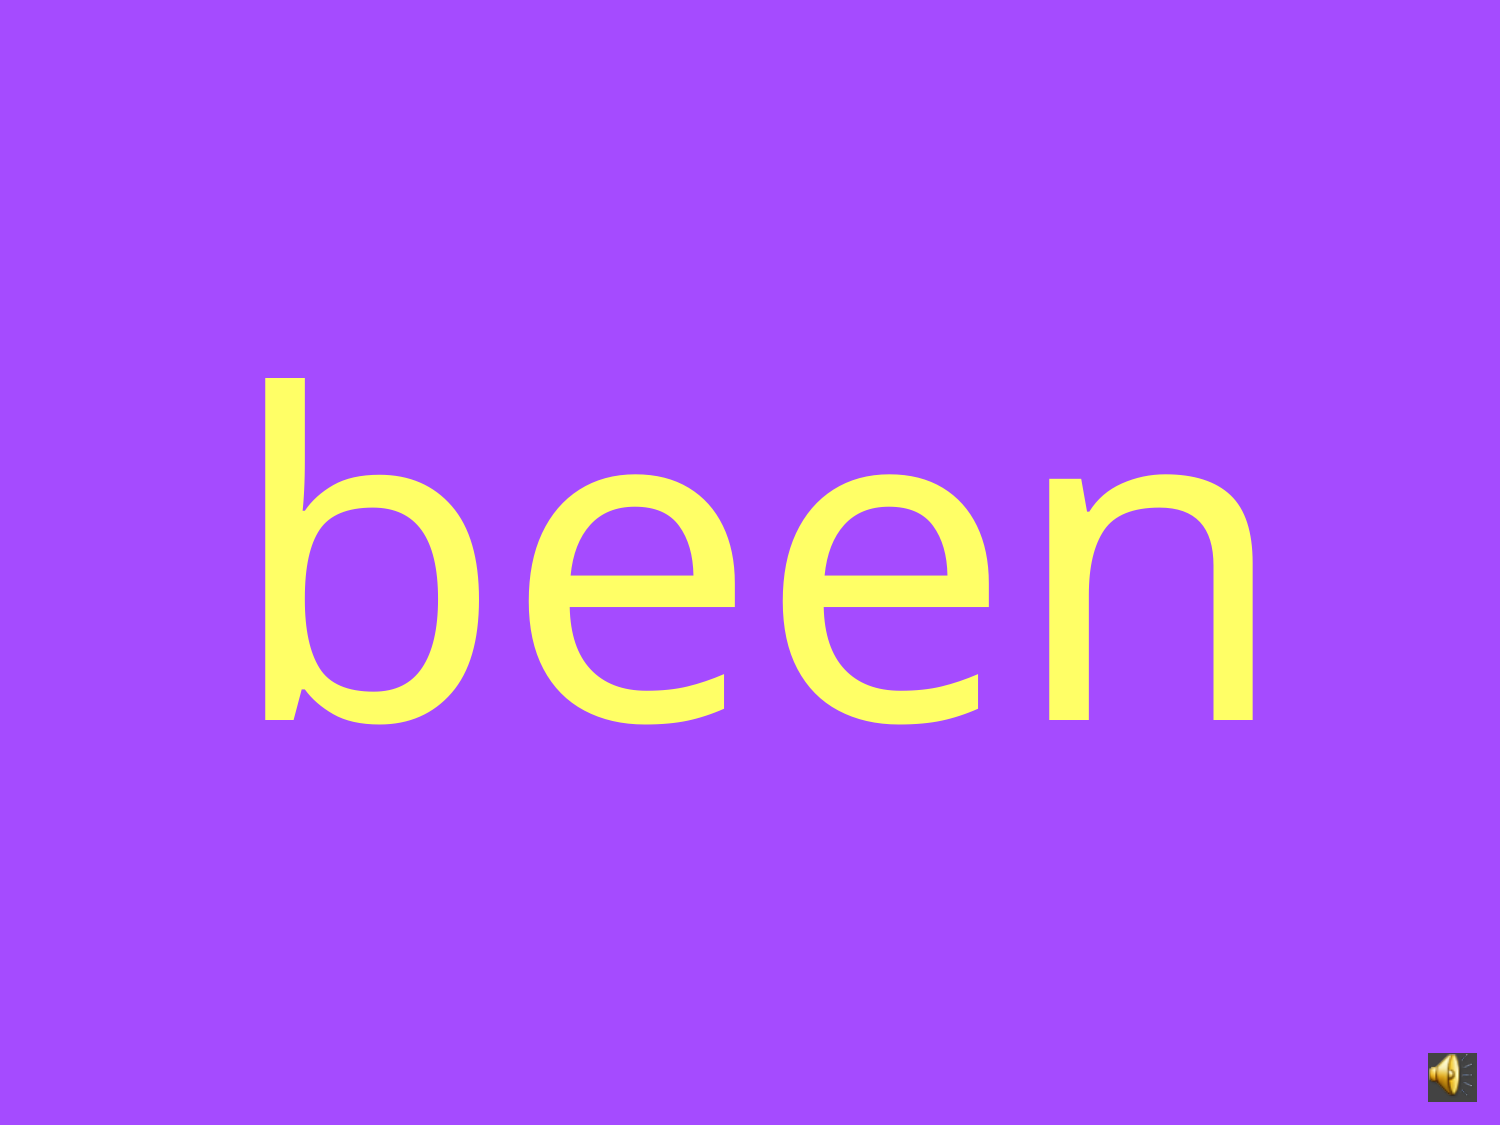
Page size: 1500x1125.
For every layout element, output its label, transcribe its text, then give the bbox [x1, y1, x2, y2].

picture [1427, 1052, 1478, 1103]
subtitle been [212, 262, 1450, 763]
